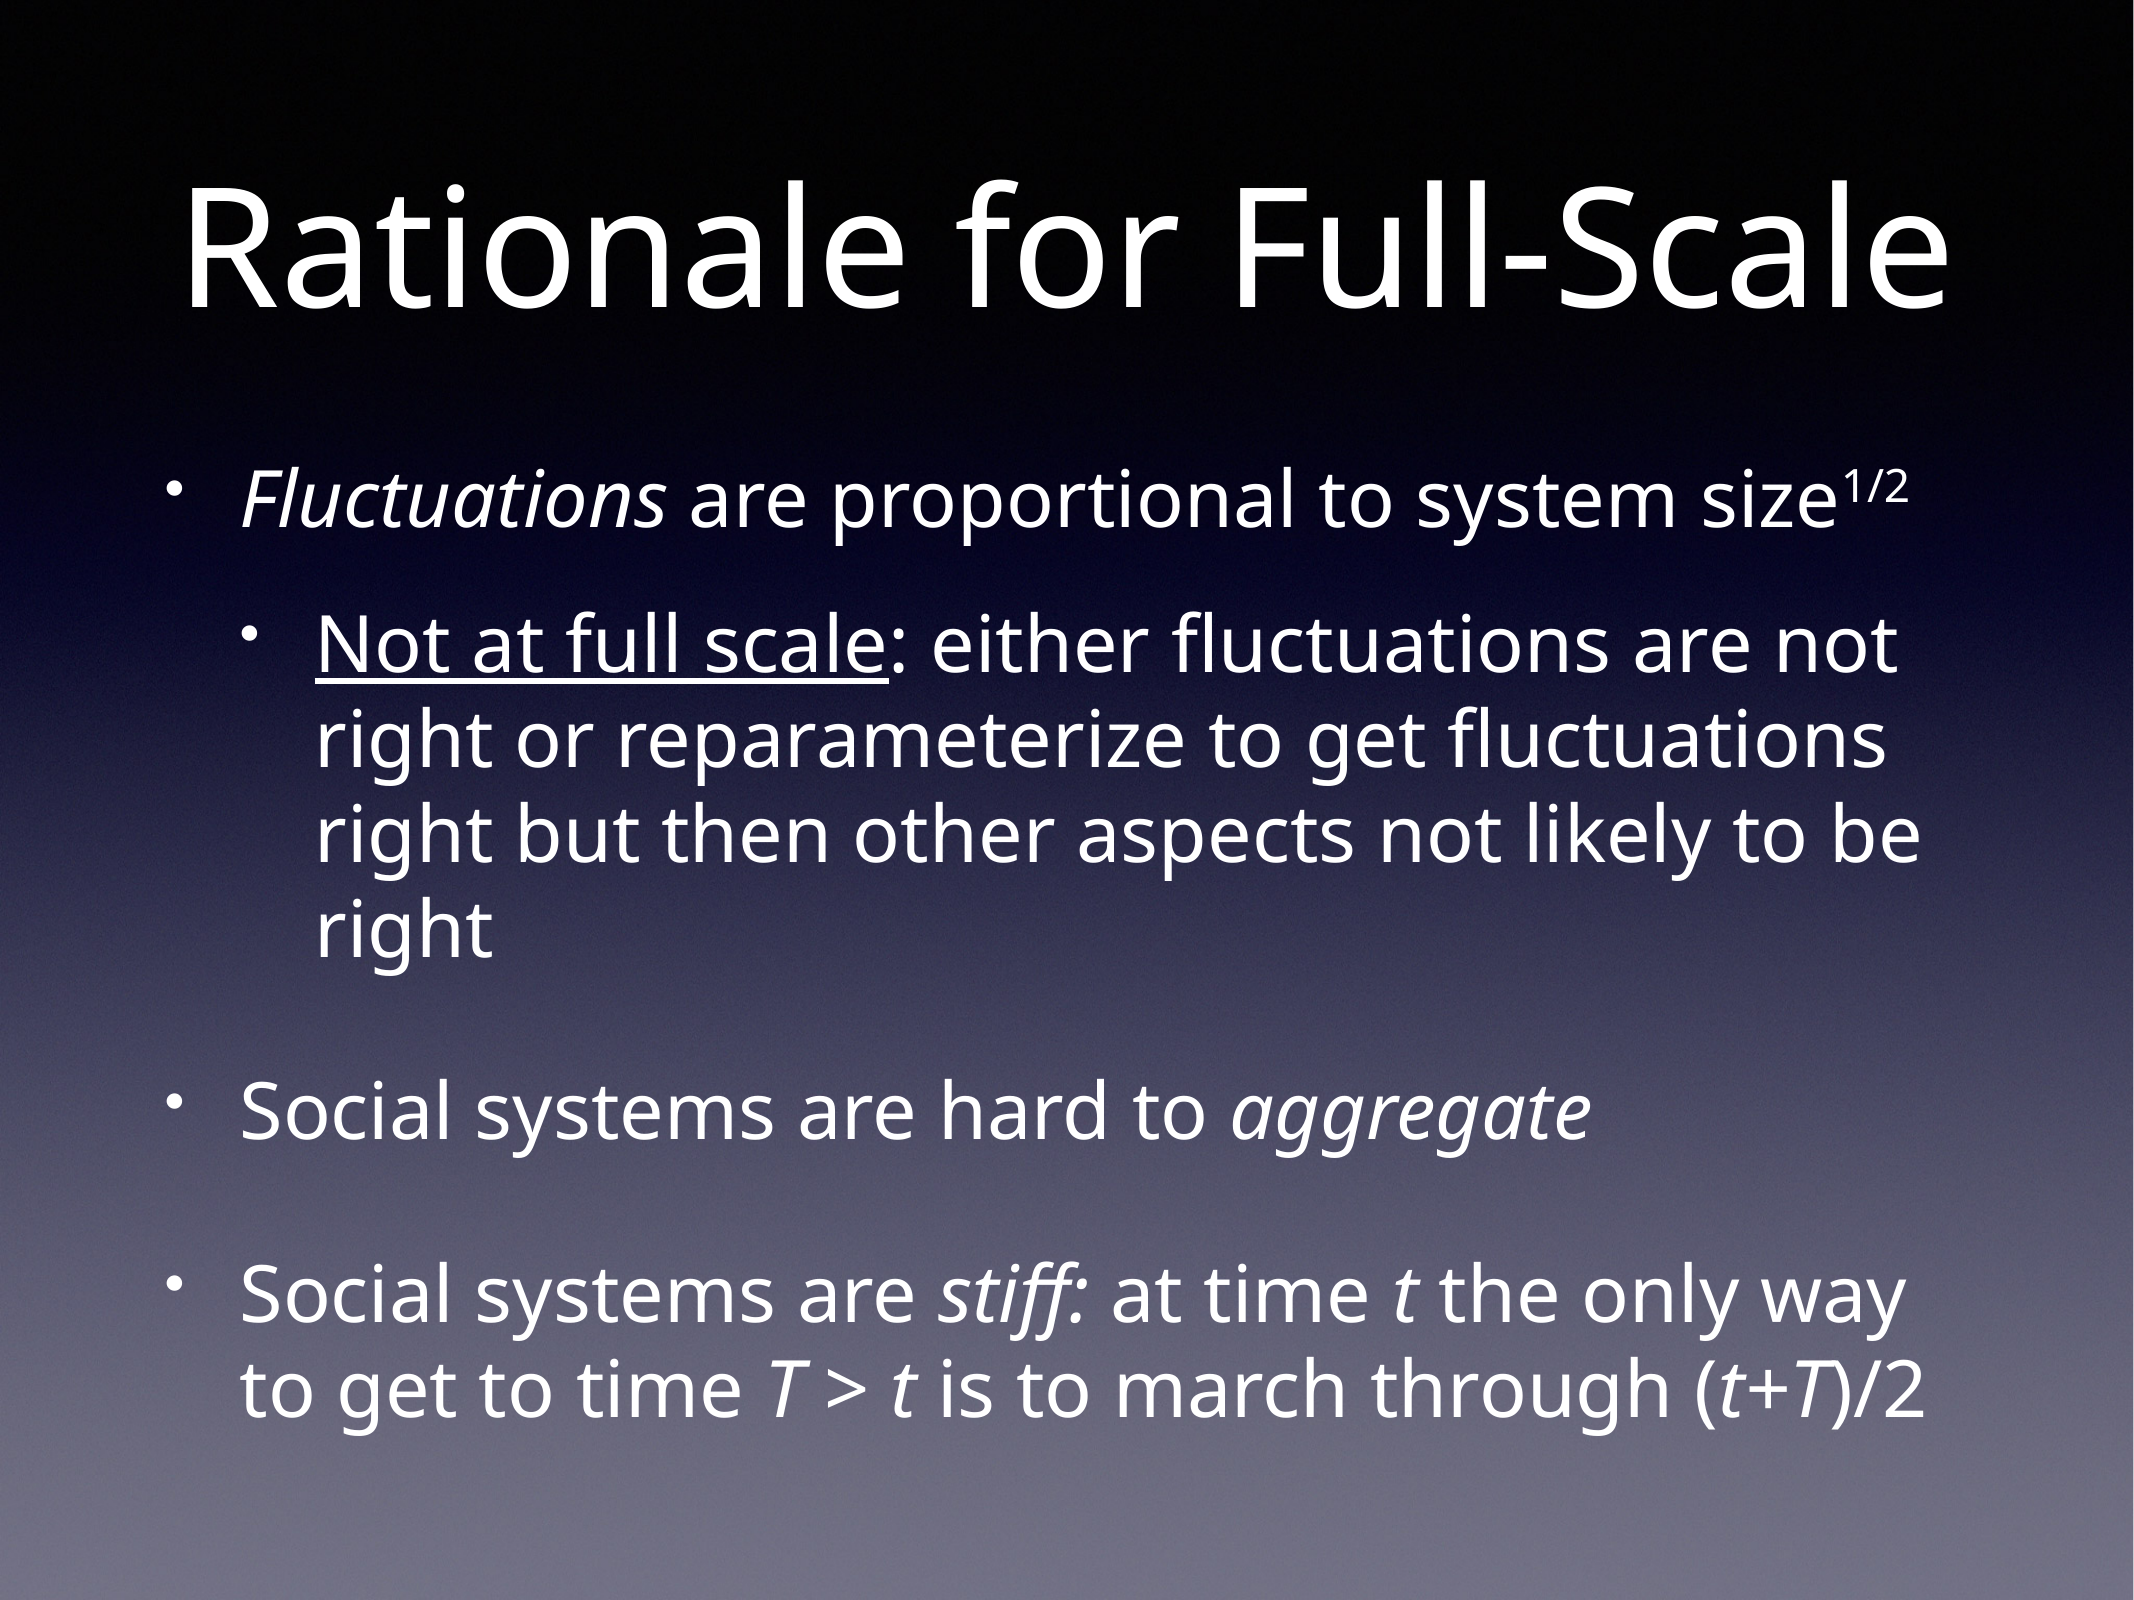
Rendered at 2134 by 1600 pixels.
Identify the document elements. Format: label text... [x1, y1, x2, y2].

list Fluctuations are proportional to system size1/2 Not at full scale: either fluctuations are not right or reparameterize to get fluctuations right but then other aspects not likely to be right Social systems are hard to aggregate Social systems are stiff: at time t the only way to get to time T > t is to march through (t+T)/2 [155, 424, 1978, 1457]
picture [0, 0, 2134, 1600]
title Rationale for Full-Scale [155, 66, 1978, 416]
